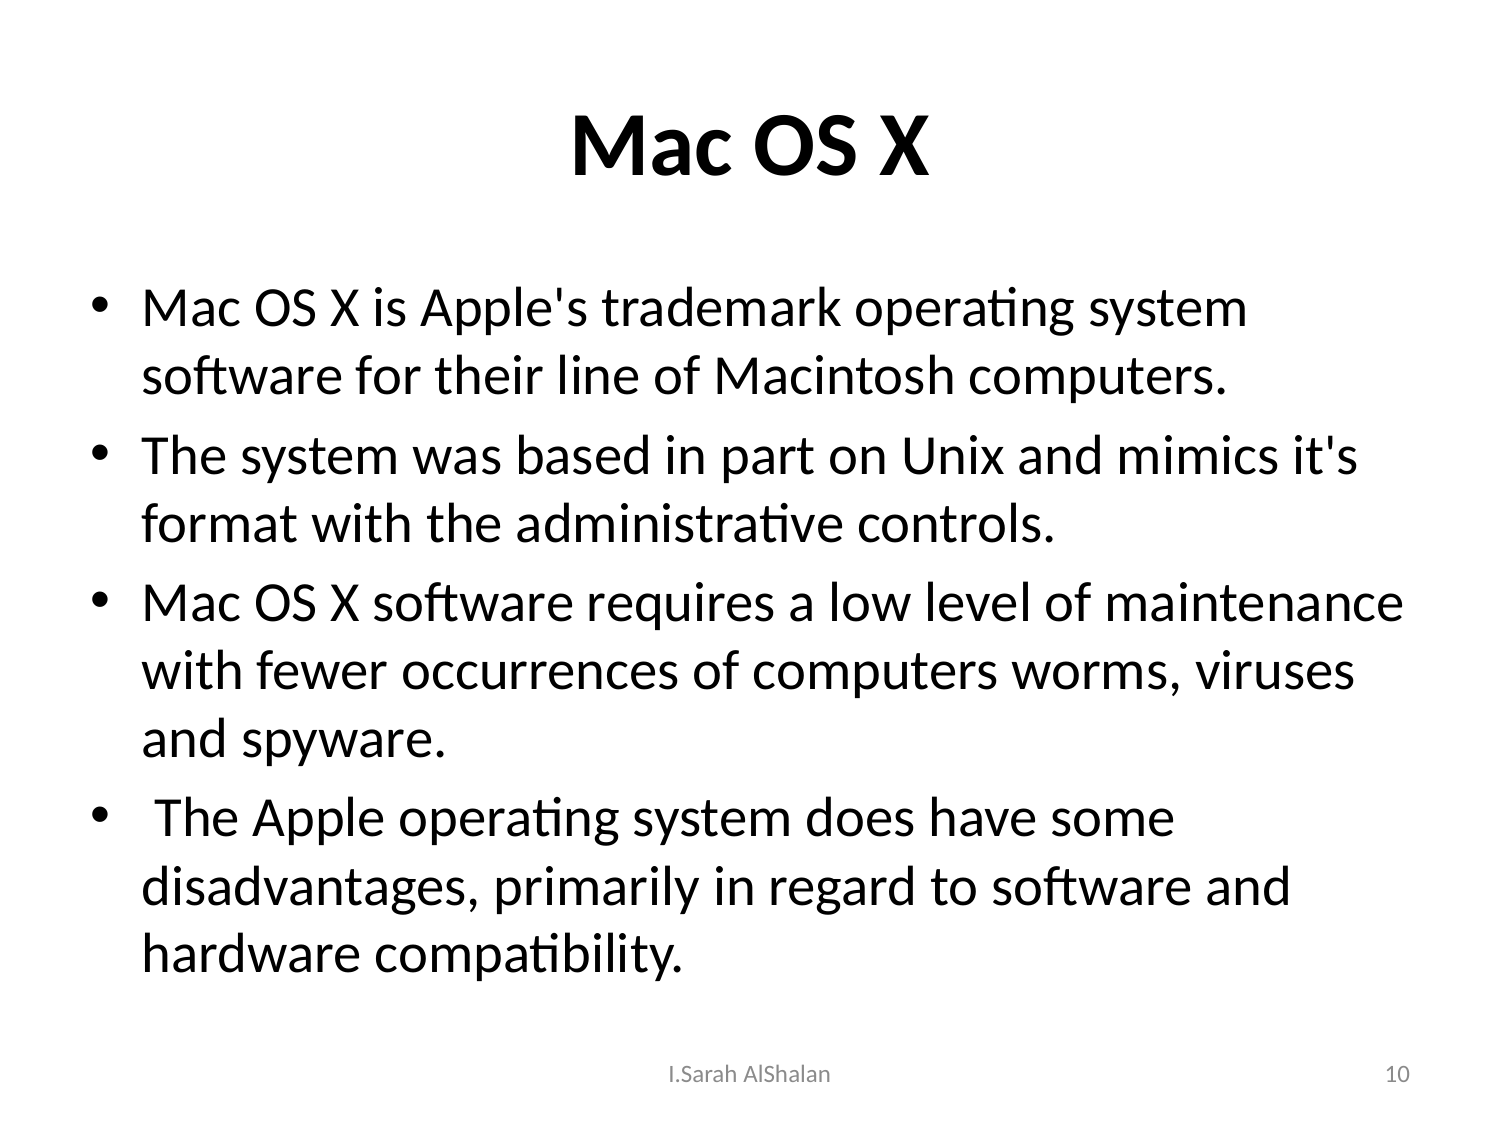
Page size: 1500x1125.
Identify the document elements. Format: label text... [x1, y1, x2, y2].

slide_number 10 [1074, 1042, 1425, 1103]
footer I.Sarah AlShalan [512, 1042, 988, 1103]
title Mac OS X [75, 45, 1425, 233]
list Mac OS X is Apple's trademark operating system software for their line of Macintosh computers. The system was based in part on Unix and mimics it's format with the administrative controls. Mac OS X software requires a low level of maintenance with fewer occurrences of computers worms, viruses and spyware. The Apple operating system does have some disadvantages, primarily in regard to software and hardware compatibility. [75, 262, 1425, 1005]
